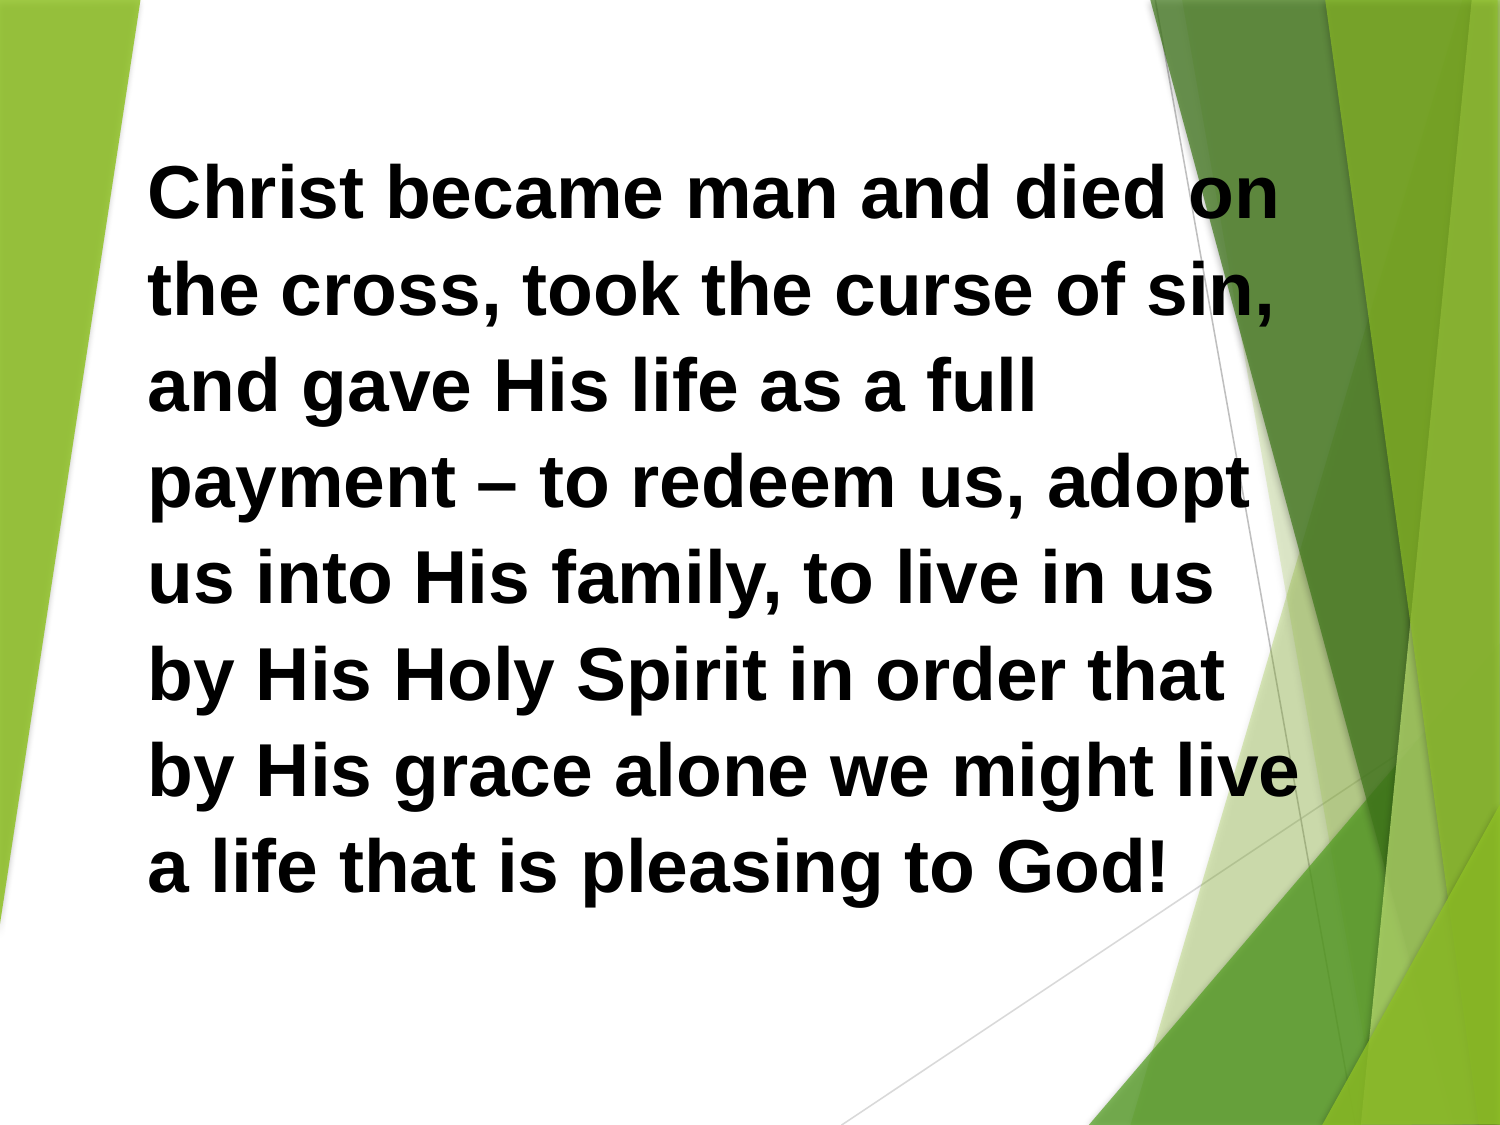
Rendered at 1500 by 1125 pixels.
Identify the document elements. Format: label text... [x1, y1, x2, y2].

text_box Christ became man and died on the cross, took the curse of sin, and gave His life as a full payment – to redeem us, adopt us into His family, to live in us by His Holy Spirit in order that by His grace alone we might live a life that is pleasing to God! [133, 130, 1345, 916]
